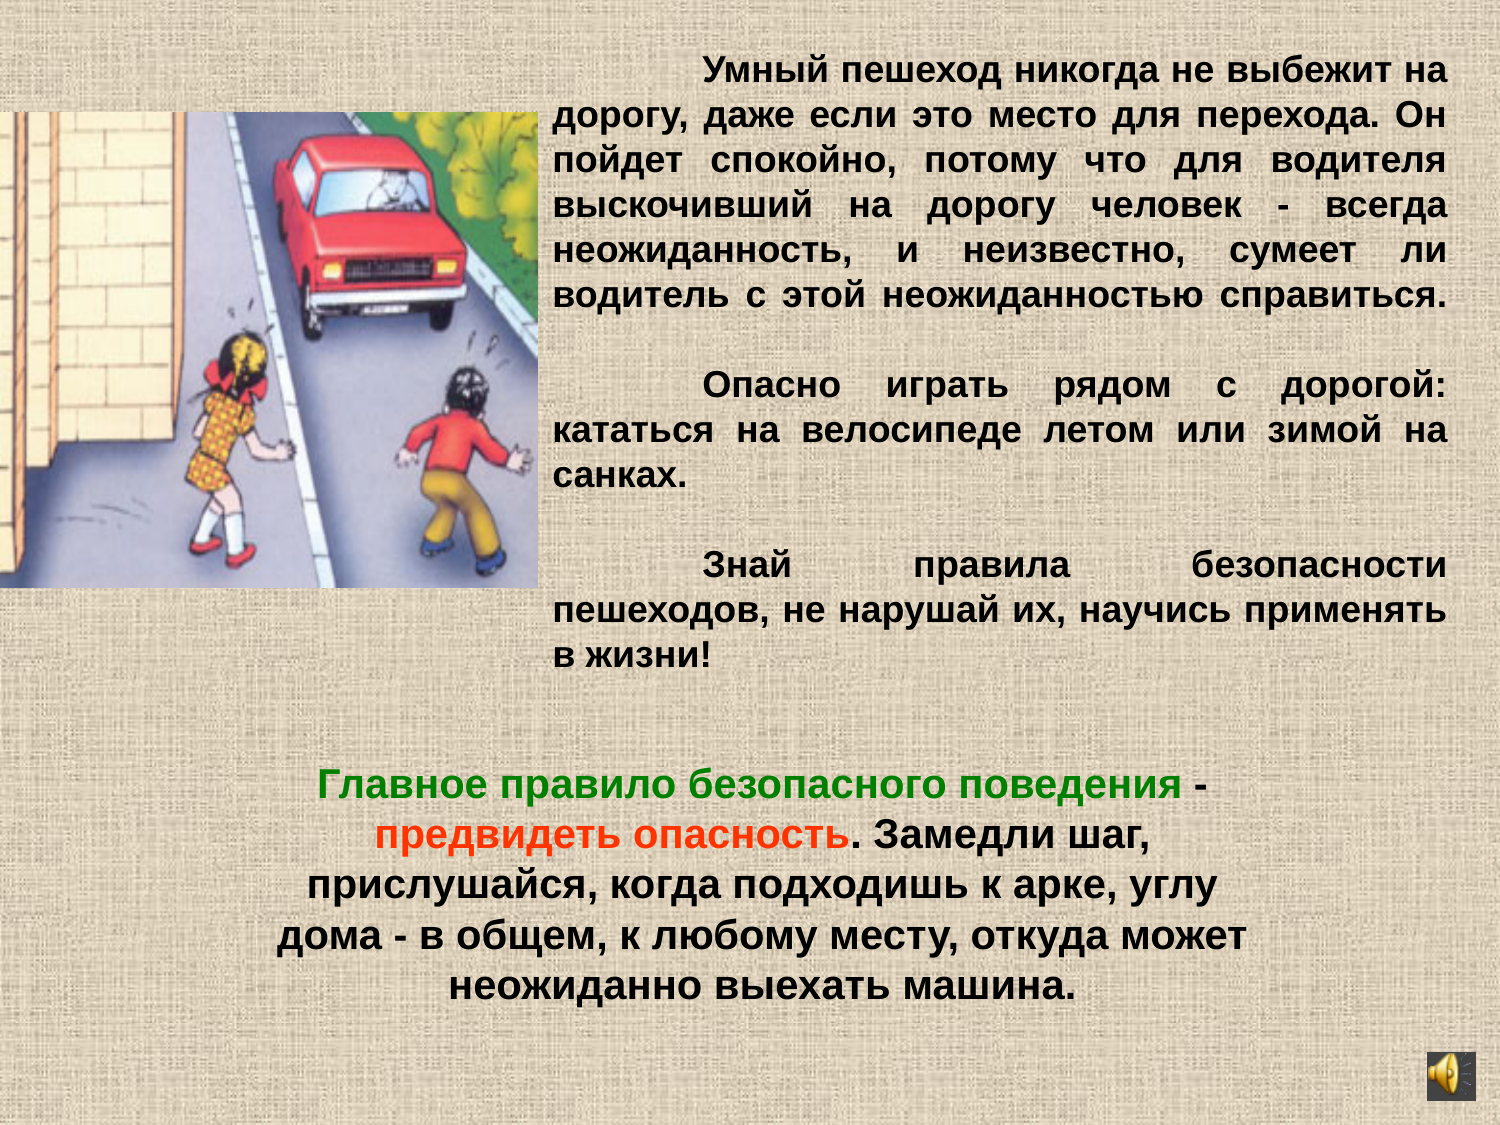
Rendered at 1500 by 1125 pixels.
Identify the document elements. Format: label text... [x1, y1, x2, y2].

text_box Главное правило безопасного поведения - предвидеть опасность. Замедли шаг, прислушайся, когда подходишь к арке, углу дома - в общем, к любому месту, откуда может неожиданно выехать машина. [249, 749, 1275, 1065]
text_box Умный пешеход никогда не выбежит на дорогу, даже если это место для перехода. Он пойдет спокойно, потому что для водителя выскочивший на дорогу человек - всегда неожиданность, и неизвестно, сумеет ли водитель с этой неожиданностью справиться. Опасно играть рядом с дорогой: кататься на велосипеде летом или зимой на санках. Знай правила безопасности пешеходов, не нарушай их, научись применять в жизни! [537, 37, 1463, 740]
picture [0, 0, 1500, 1125]
